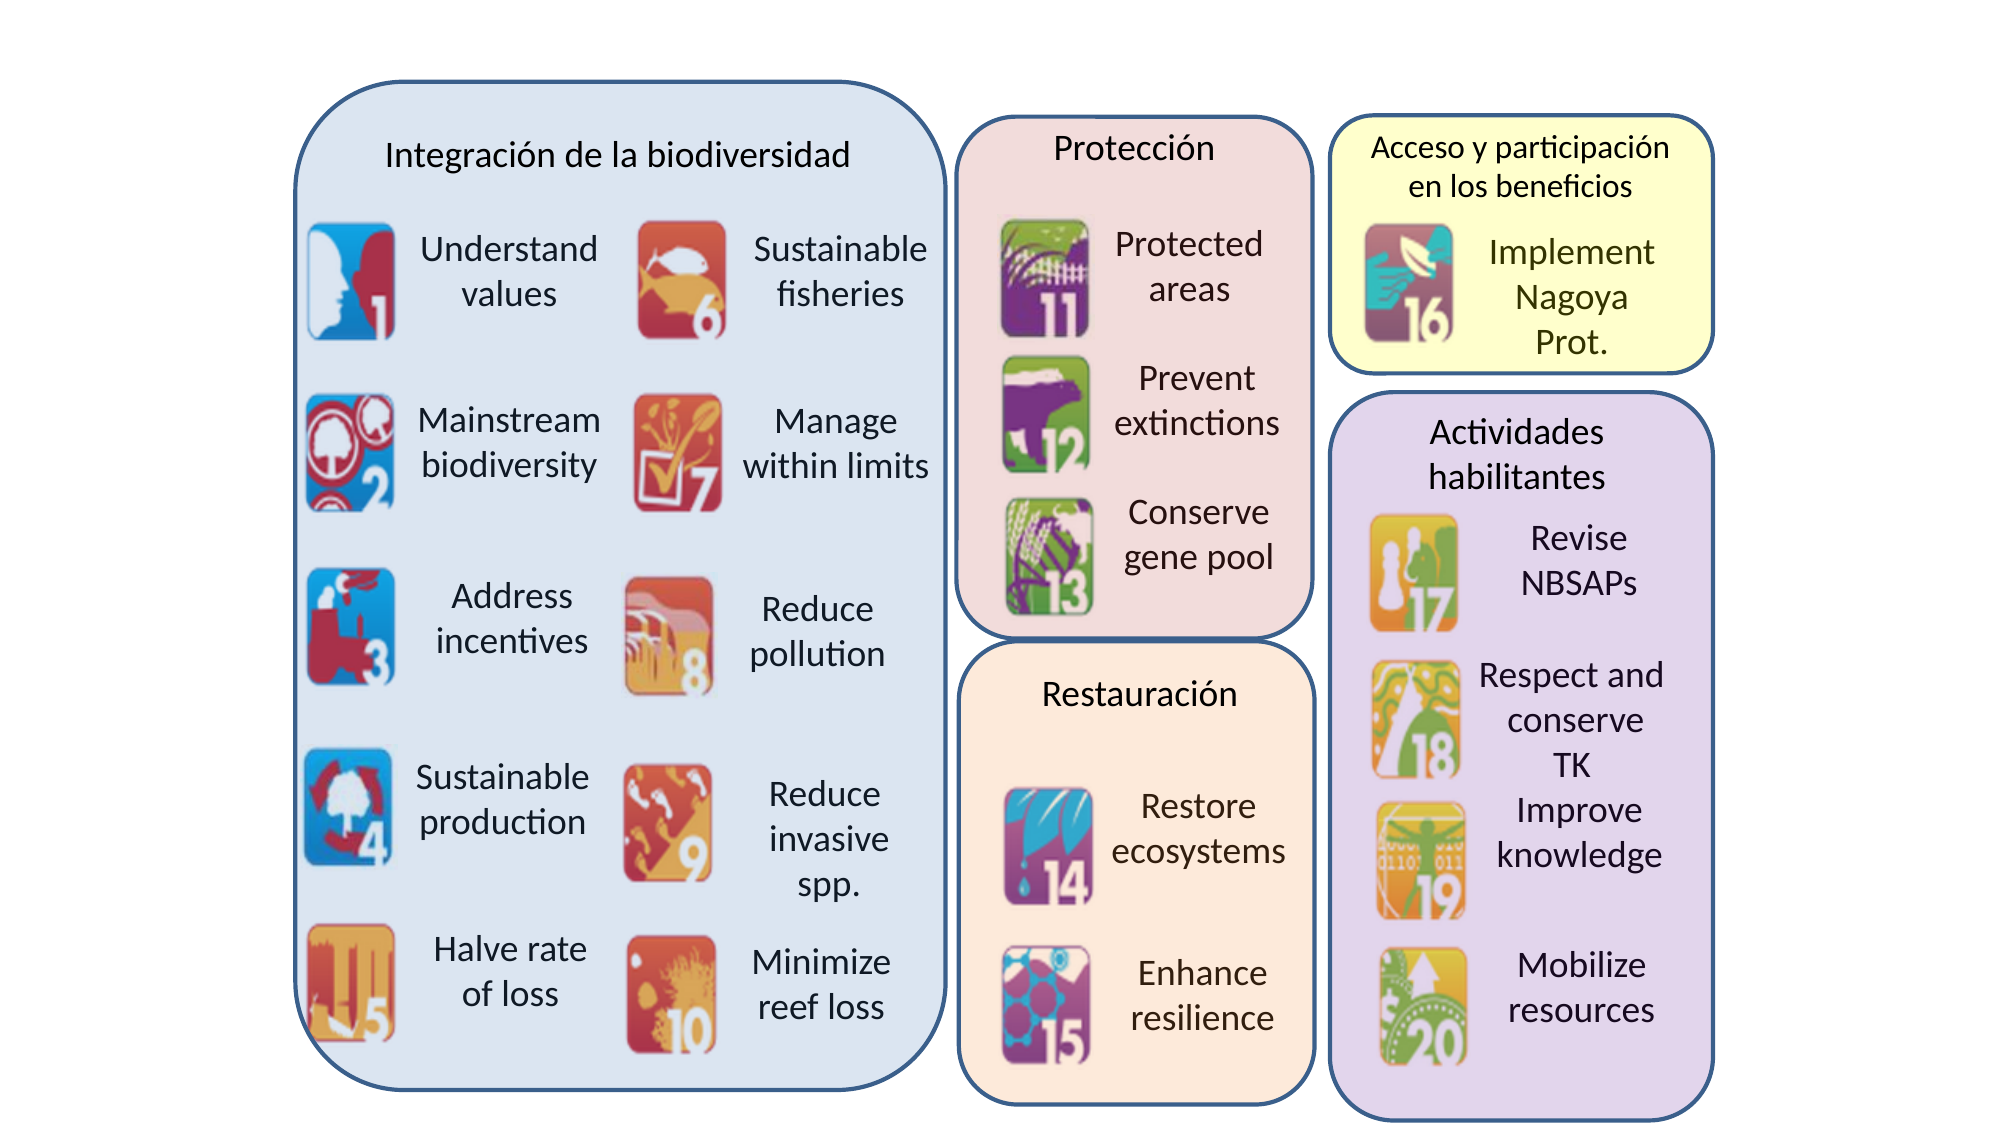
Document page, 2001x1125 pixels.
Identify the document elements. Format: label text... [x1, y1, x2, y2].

picture [302, 562, 401, 694]
text_box [956, 675, 1317, 1107]
text_box [954, 161, 1315, 640]
picture [300, 744, 399, 874]
text_box [1327, 123, 1716, 376]
picture [623, 929, 721, 1058]
picture [1361, 219, 1458, 348]
picture [1375, 944, 1472, 1070]
picture [1365, 510, 1463, 639]
picture [997, 940, 1094, 1070]
text_box [293, 137, 948, 1093]
picture [1001, 493, 1098, 623]
picture [301, 919, 401, 1052]
picture [997, 214, 1095, 347]
text_box Restauración [962, 661, 1319, 722]
picture [1368, 657, 1463, 783]
picture [302, 388, 399, 524]
picture [621, 760, 719, 889]
text_box [1360, 390, 1683, 399]
text_box [1354, 113, 1688, 117]
text_box Acceso y participación en los beneficios [1342, 117, 1699, 212]
picture [299, 217, 400, 349]
text_box Integración de la biodiversidad [303, 122, 934, 183]
text_box Actividades habilitantes [1339, 399, 1695, 505]
picture [621, 572, 719, 703]
text_box [971, 639, 1303, 661]
text_box [316, 79, 925, 122]
text_box Protección [956, 115, 1313, 176]
picture [999, 781, 1099, 913]
picture [629, 388, 727, 519]
picture [994, 349, 1098, 481]
picture [1374, 796, 1473, 930]
picture [633, 216, 732, 345]
text_box [1327, 408, 1716, 1123]
